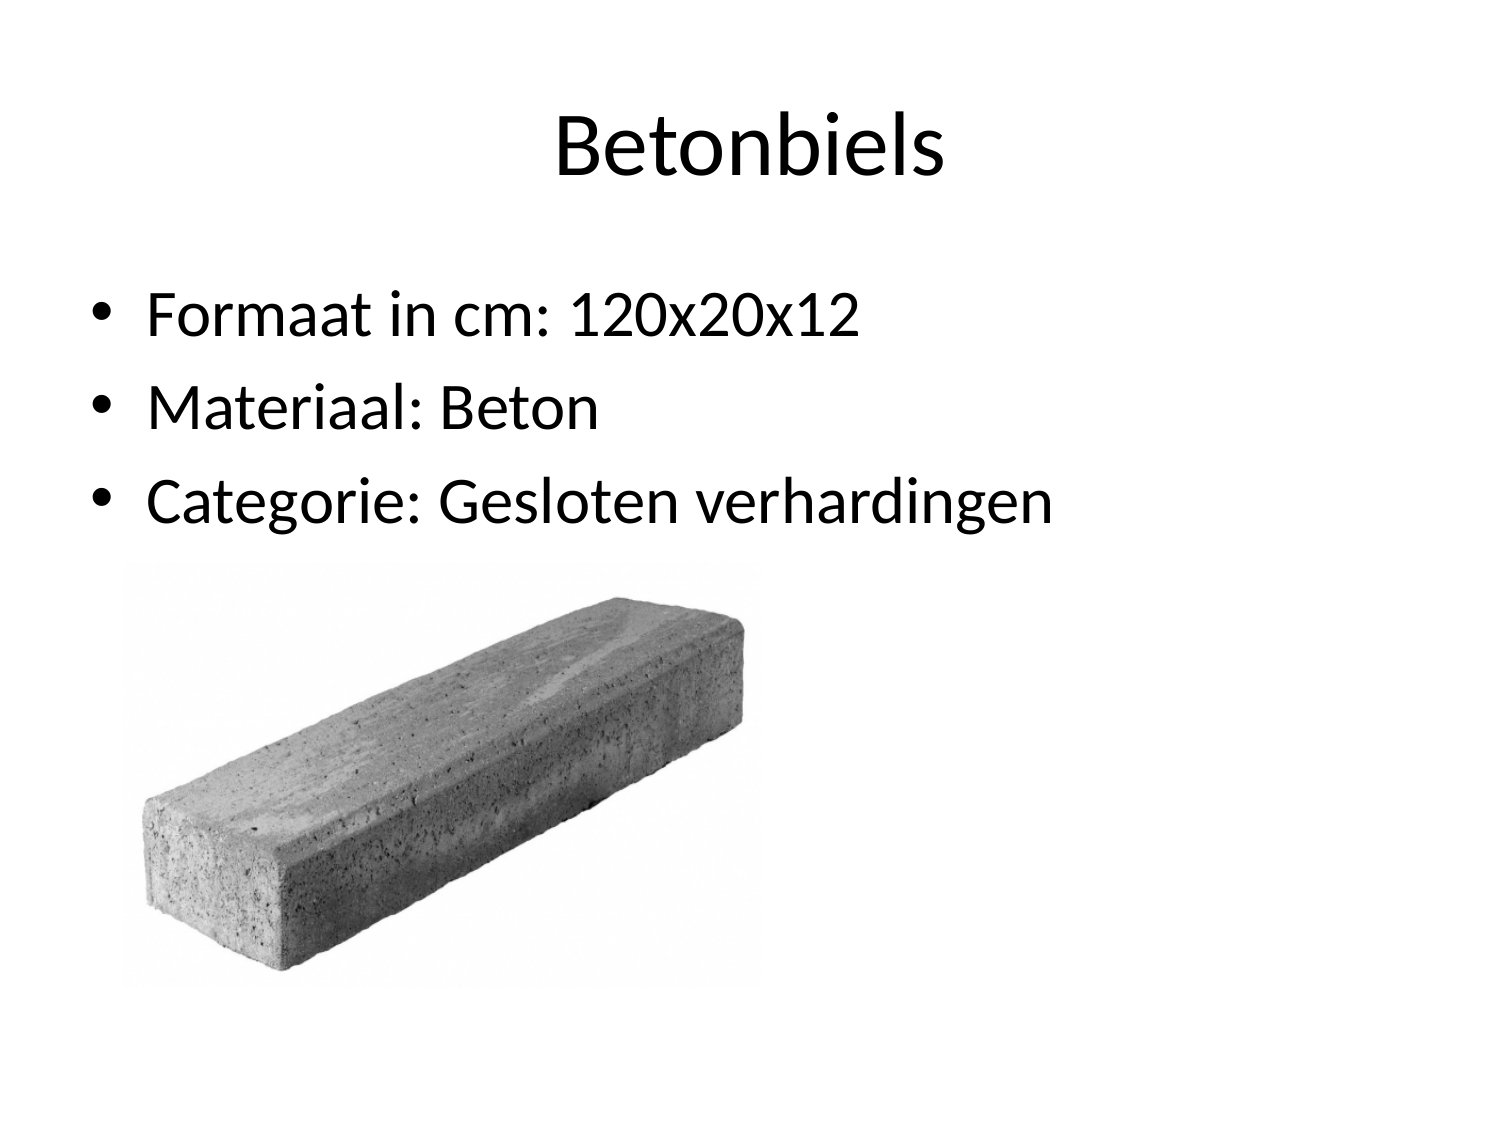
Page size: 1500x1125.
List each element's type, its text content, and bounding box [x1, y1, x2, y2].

picture [123, 562, 763, 988]
list Formaat in cm: 120x20x12 Materiaal: Beton Categorie: Gesloten verhardingen [75, 262, 1425, 1005]
title Betonbiels [75, 45, 1425, 233]
